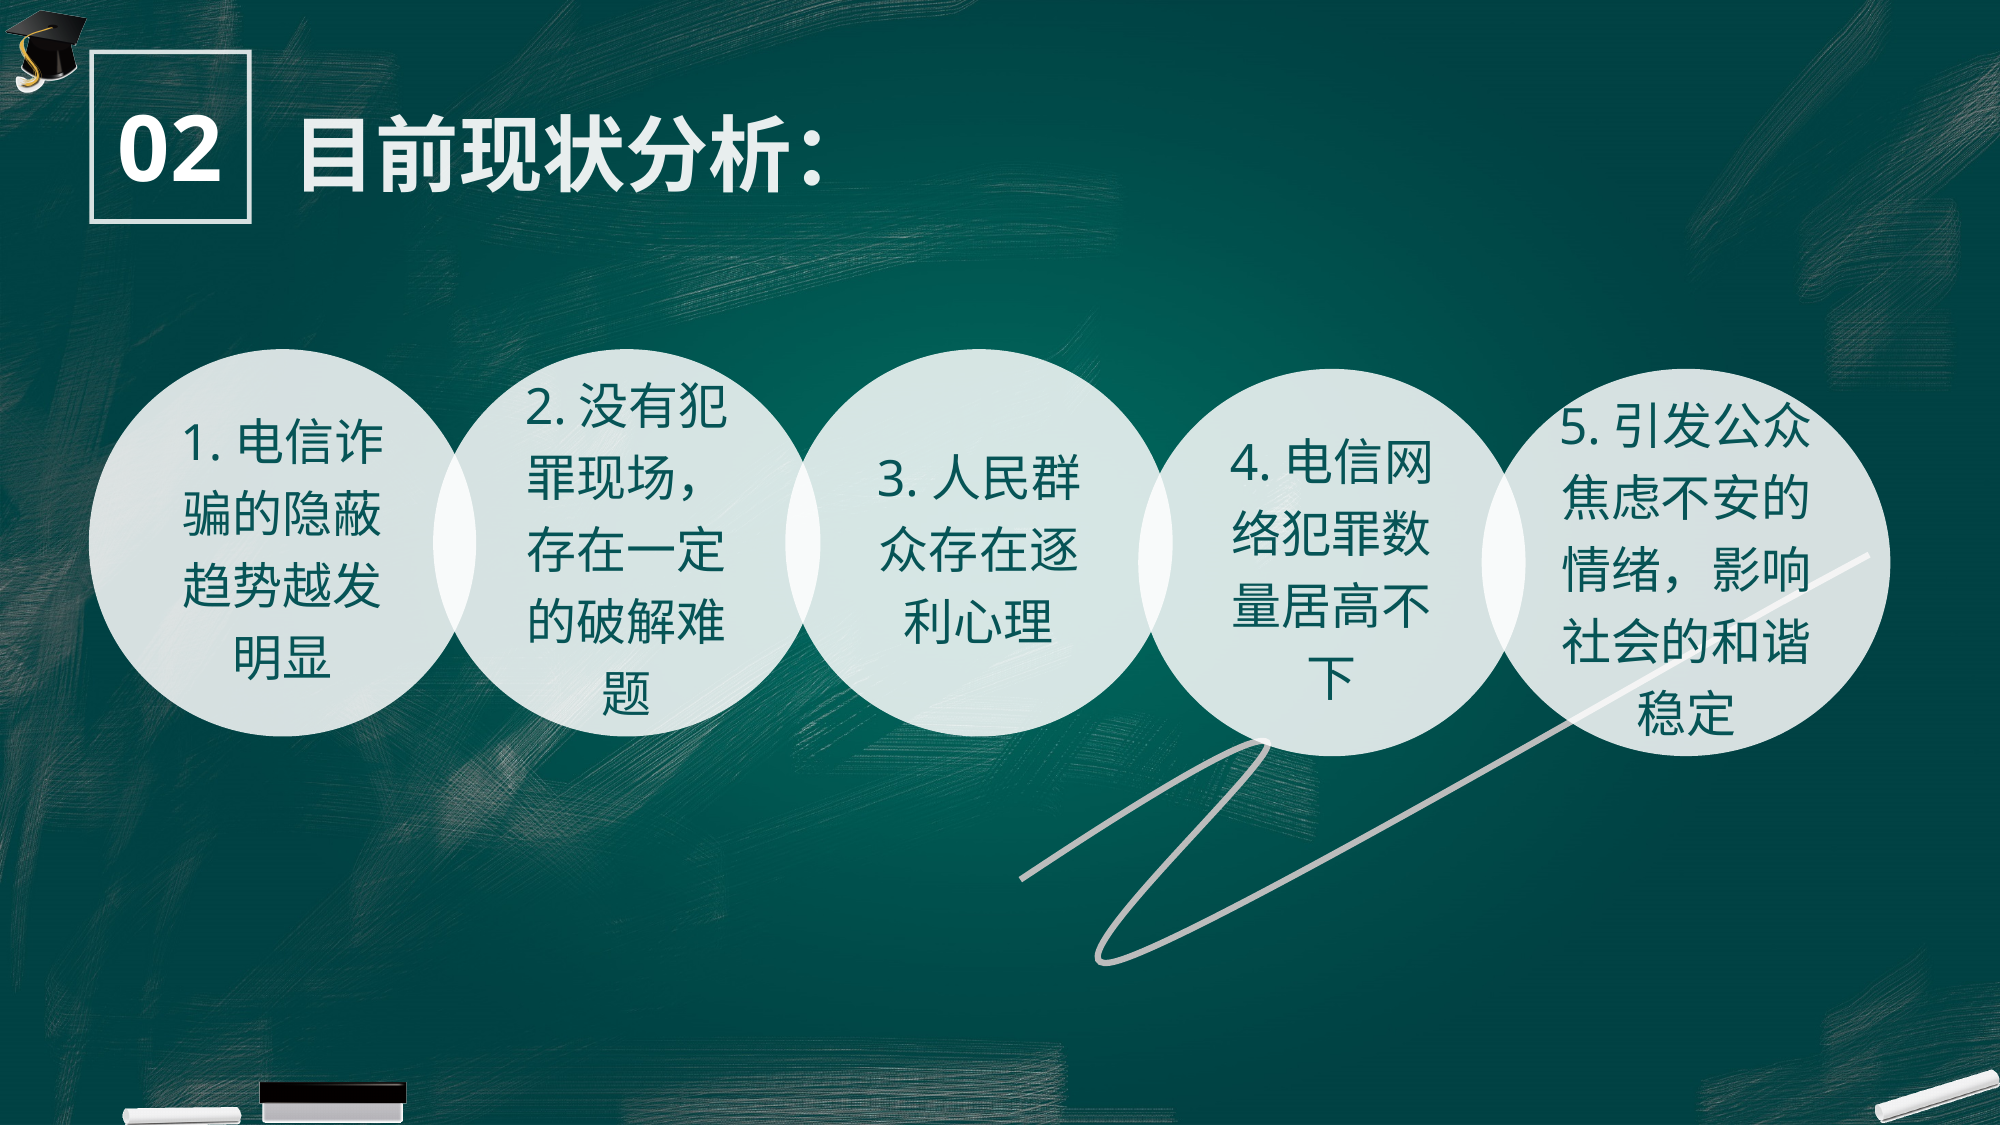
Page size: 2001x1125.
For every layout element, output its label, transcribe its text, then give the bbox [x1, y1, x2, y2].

text_box 4.电信网络犯罪数量居高不下 [1137, 367, 1527, 758]
text_box [1019, 693, 1569, 964]
text_box 3.人民群众存在逐利心理 [784, 348, 1160, 738]
picture [0, 0, 2000, 1125]
text_box 1.电信诈骗的隐蔽趋势越发明显 [87, 348, 455, 738]
text_box 5.引发公众焦虑不安的情绪，影响社会的和谐稳定 [1504, 367, 1892, 758]
text_box 2.没有犯罪现场，存在一定的破解难题 [432, 348, 803, 738]
text_box 02 [91, 51, 250, 222]
text_box 目前现状分析： [270, 50, 1089, 223]
